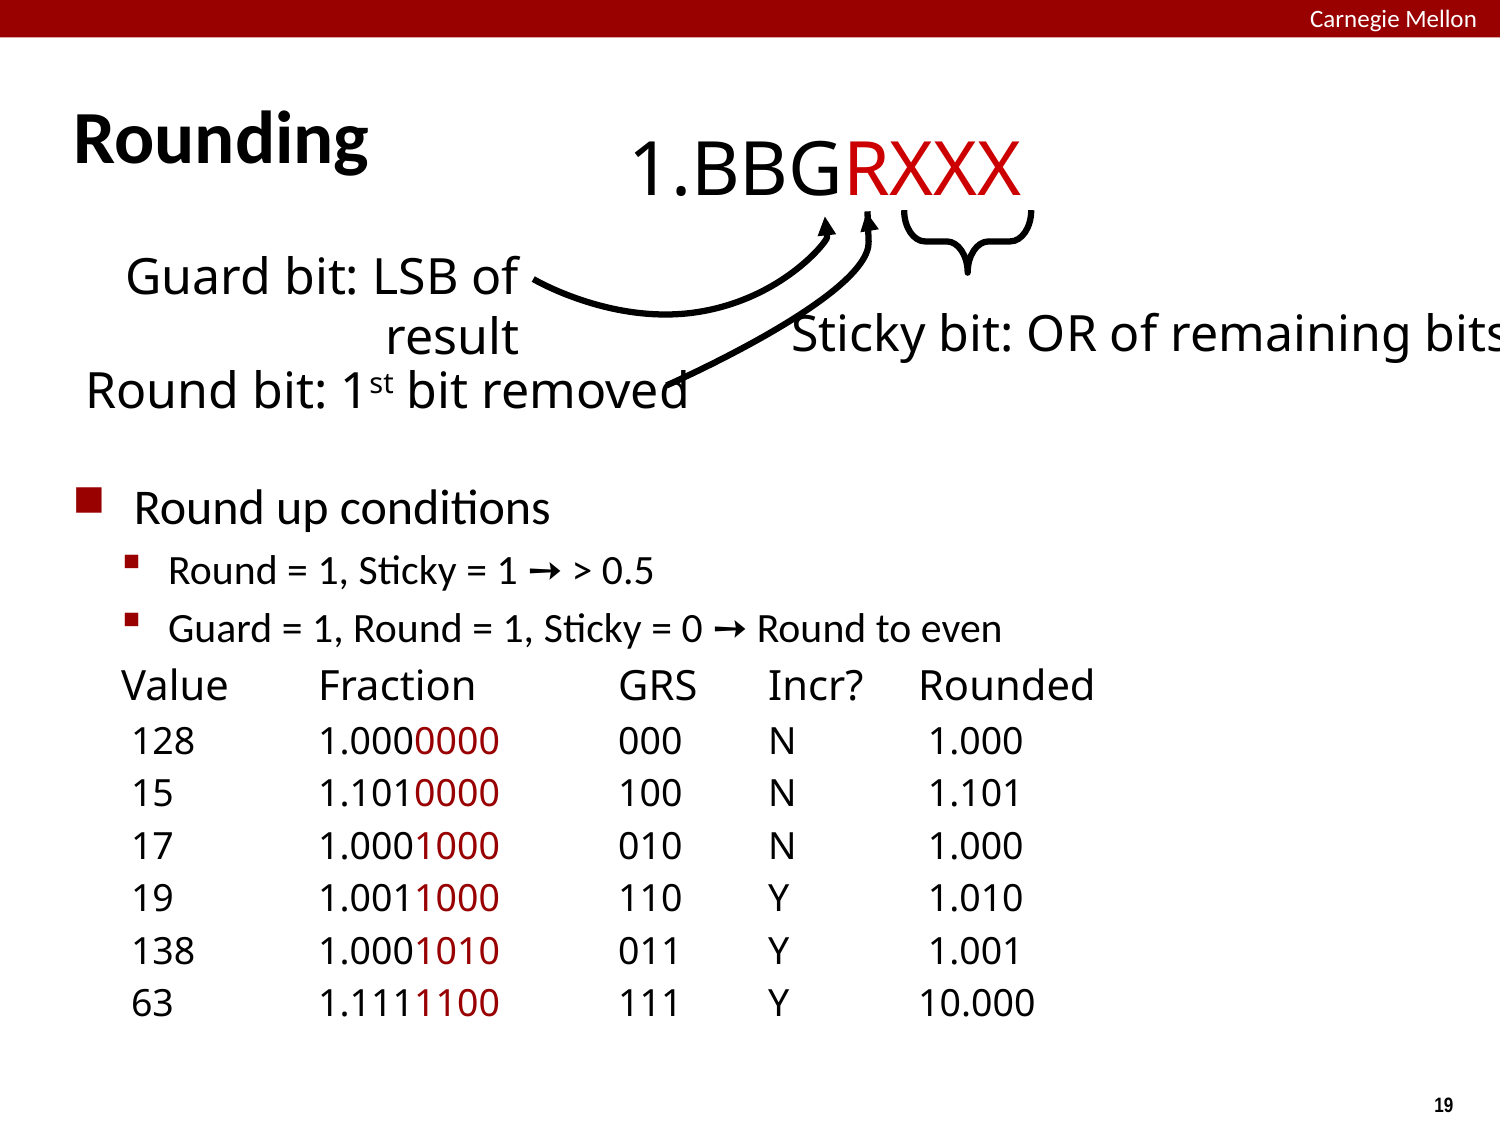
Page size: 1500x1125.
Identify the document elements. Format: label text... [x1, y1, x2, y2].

text_box [666, 206, 881, 386]
text_box Round bit: 1st bit removed [79, 352, 697, 426]
text_box [533, 216, 833, 315]
text_box 1.BBGRXXX [621, 114, 1029, 217]
title Rounding [58, 71, 1305, 197]
text_box Sticky bit: OR of remaining bits [784, 294, 1500, 368]
text_box Guard bit: LSB of result [23, 237, 526, 311]
list Round up conditions Round = 1, Sticky = 1 ➙ > 0.5 Guard = 1, Round = 1, Sticky = 0 ➙ Round to even Value Fraction GRS Incr? Rounded 128 1.0000000 000 N 1.000 15 1.1010000 100 N 1.101 17 1.0001000 010 N 1.000 19 1.0011000 110 Y 1.010 138 1.0001010 011 Y 1.001 63 1.1111100 111 Y 10.000 [62, 466, 1438, 1122]
text_box [904, 210, 1032, 273]
